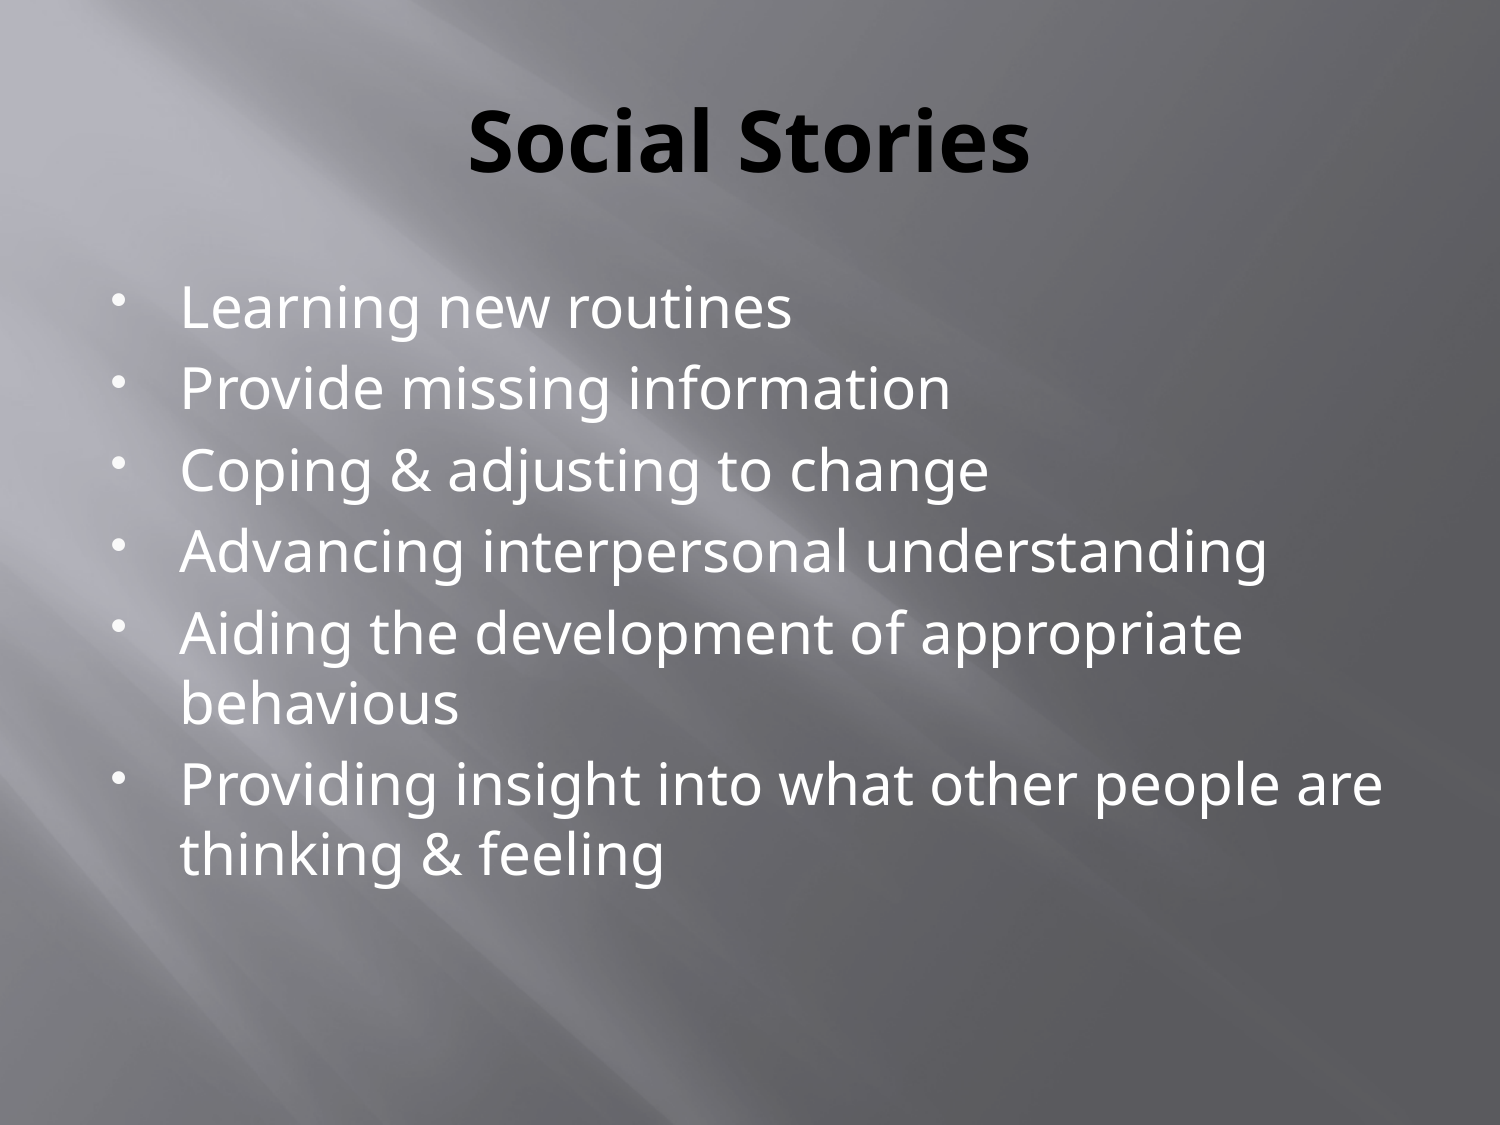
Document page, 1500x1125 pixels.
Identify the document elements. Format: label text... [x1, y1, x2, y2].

title Social Stories [75, 45, 1425, 233]
list Learning new routines Provide missing information Coping & adjusting to change Advancing interpersonal understanding Aiding the development of appropriate behavious Providing insight into what other people are thinking & feeling [75, 262, 1425, 1035]
